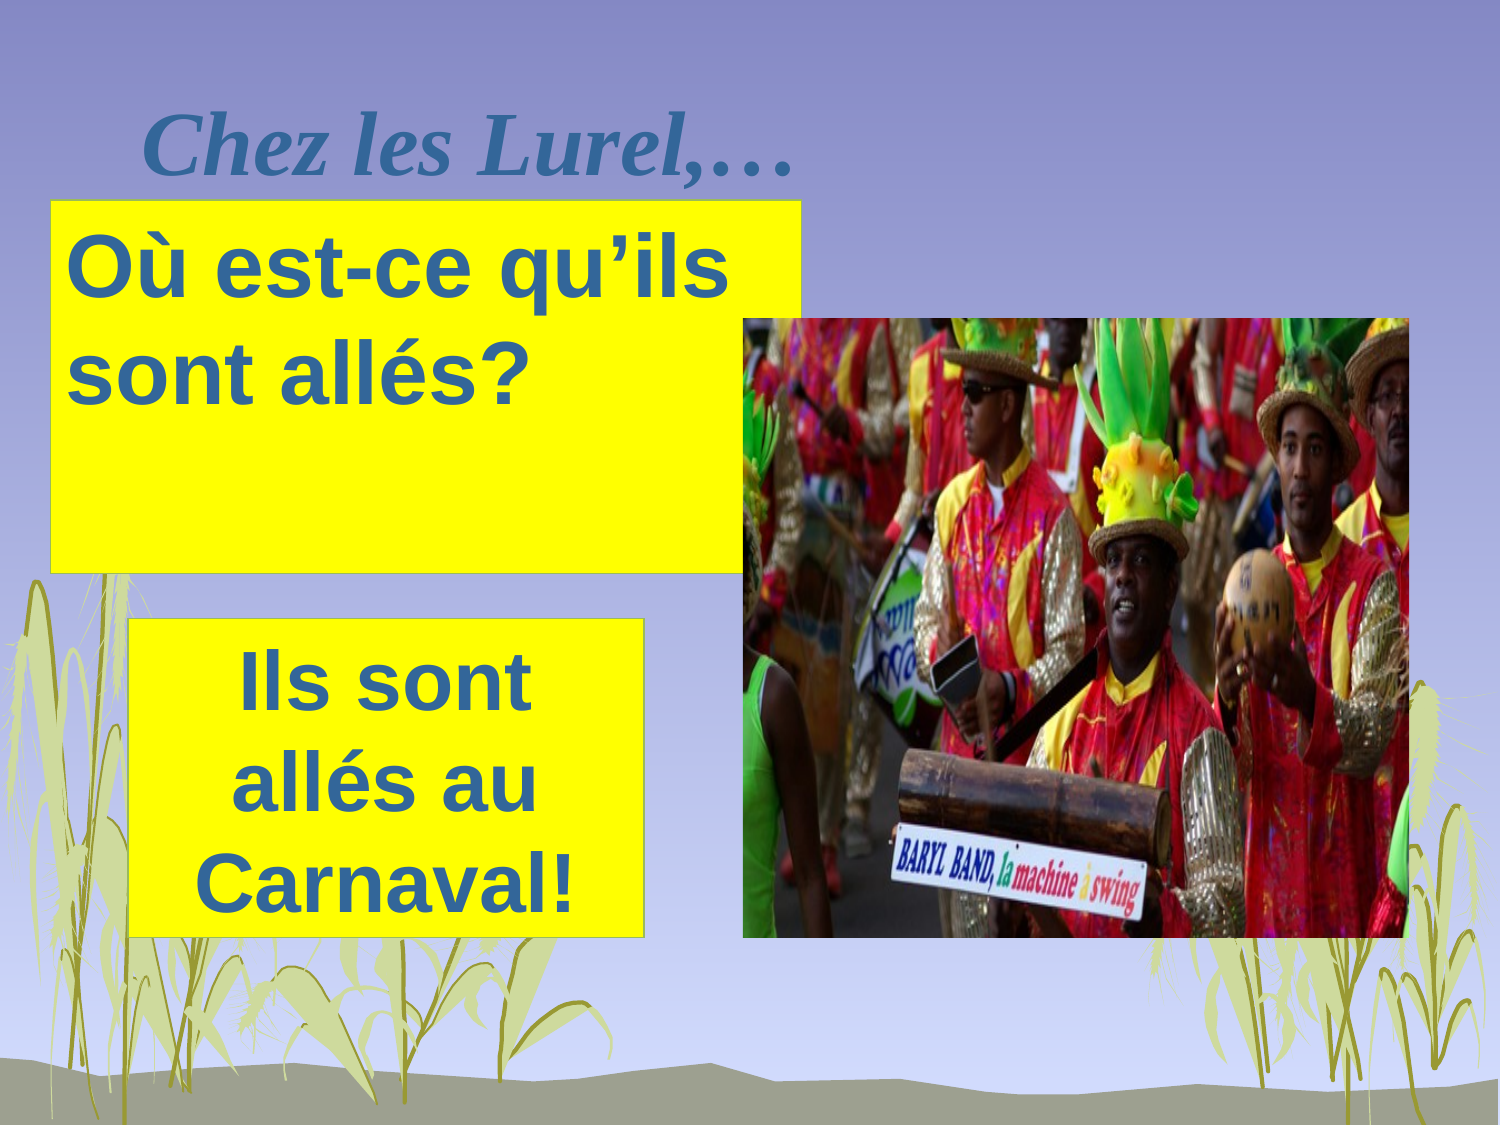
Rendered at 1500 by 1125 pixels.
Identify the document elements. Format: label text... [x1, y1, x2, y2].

text_box Où est-ce qu’ils sont allés? [50, 199, 802, 574]
picture [742, 318, 1410, 938]
title Chez les Lurel,… [126, 37, 1371, 241]
subtitle Ils sont allés au Carnaval! [127, 618, 645, 938]
